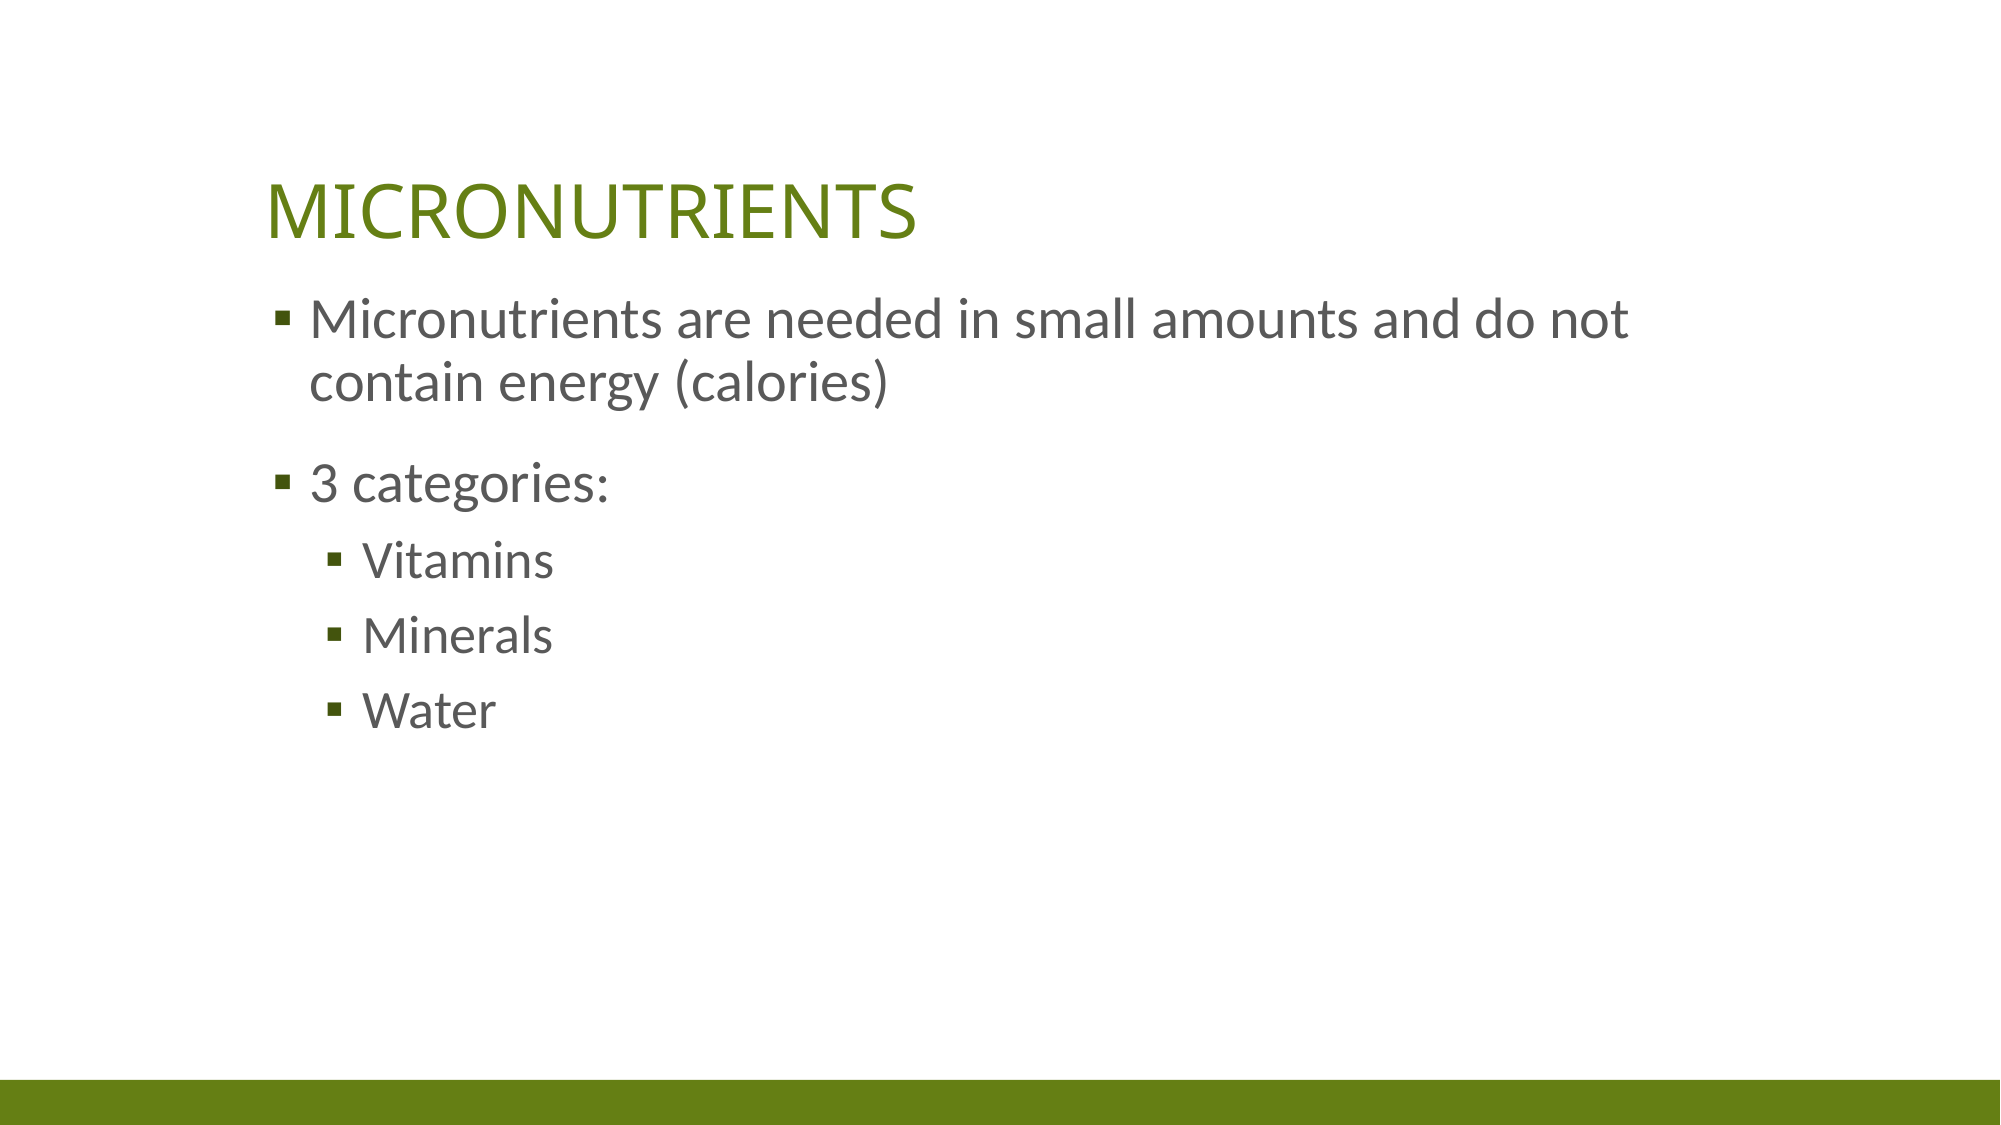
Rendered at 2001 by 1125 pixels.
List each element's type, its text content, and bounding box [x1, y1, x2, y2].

list Micronutrients are needed in small amounts and do not contain energy (calories) 3 categories: Vitamins Minerals Water [249, 281, 1750, 1013]
title Micronutrients [249, 75, 1750, 263]
